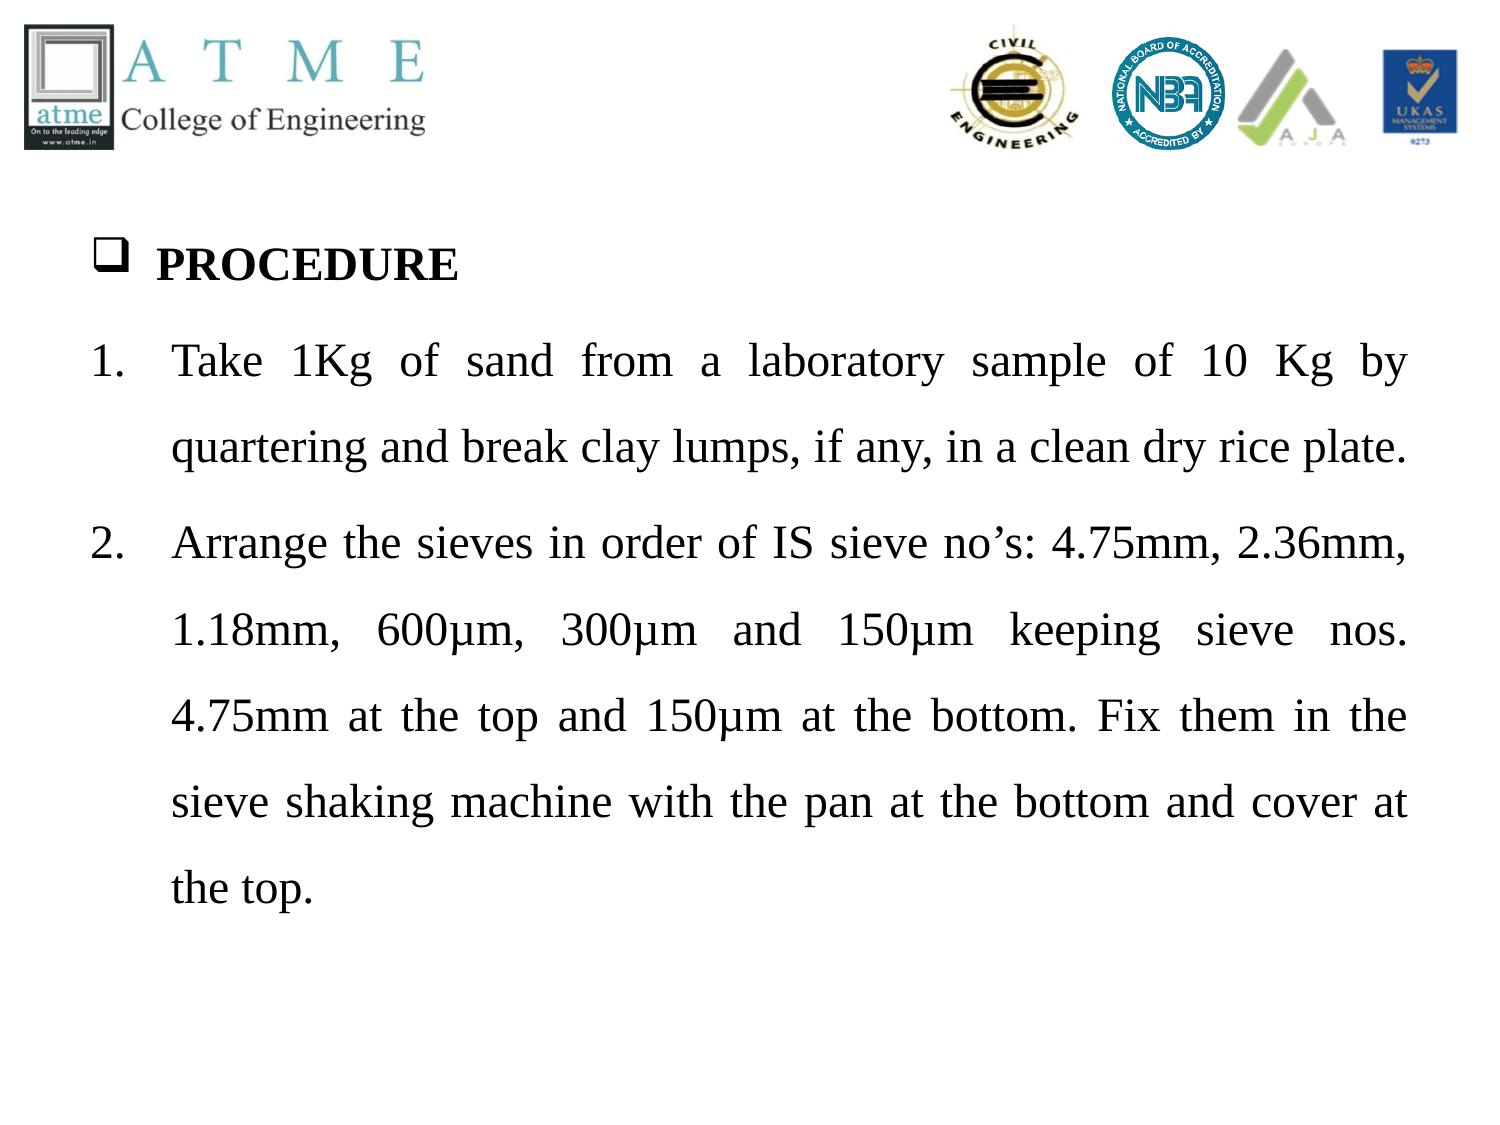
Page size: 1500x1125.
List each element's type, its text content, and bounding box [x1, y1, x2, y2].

picture [1184, 109, 1225, 150]
picture [1209, 103, 1218, 120]
picture [1179, 37, 1225, 79]
picture [1237, 49, 1458, 146]
picture [24, 24, 425, 150]
picture [1112, 37, 1213, 150]
picture [950, 24, 1080, 150]
list PROCEDURE Take 1Kg of sand from a laboratory sample of 10 Kg by quartering and break clay lumps, if any, in a clean dry rice plate. Arrange the sieves in order of IS sieve no’s: 4.75mm, 2.36mm, 1.18mm, 600µm, 300µm and 150µm keeping sieve nos. 4.75mm at the top and 150µm at the bottom. Fix them in the sieve shaking machine with the pan at the bottom and cover at the top. [75, 224, 1425, 1005]
